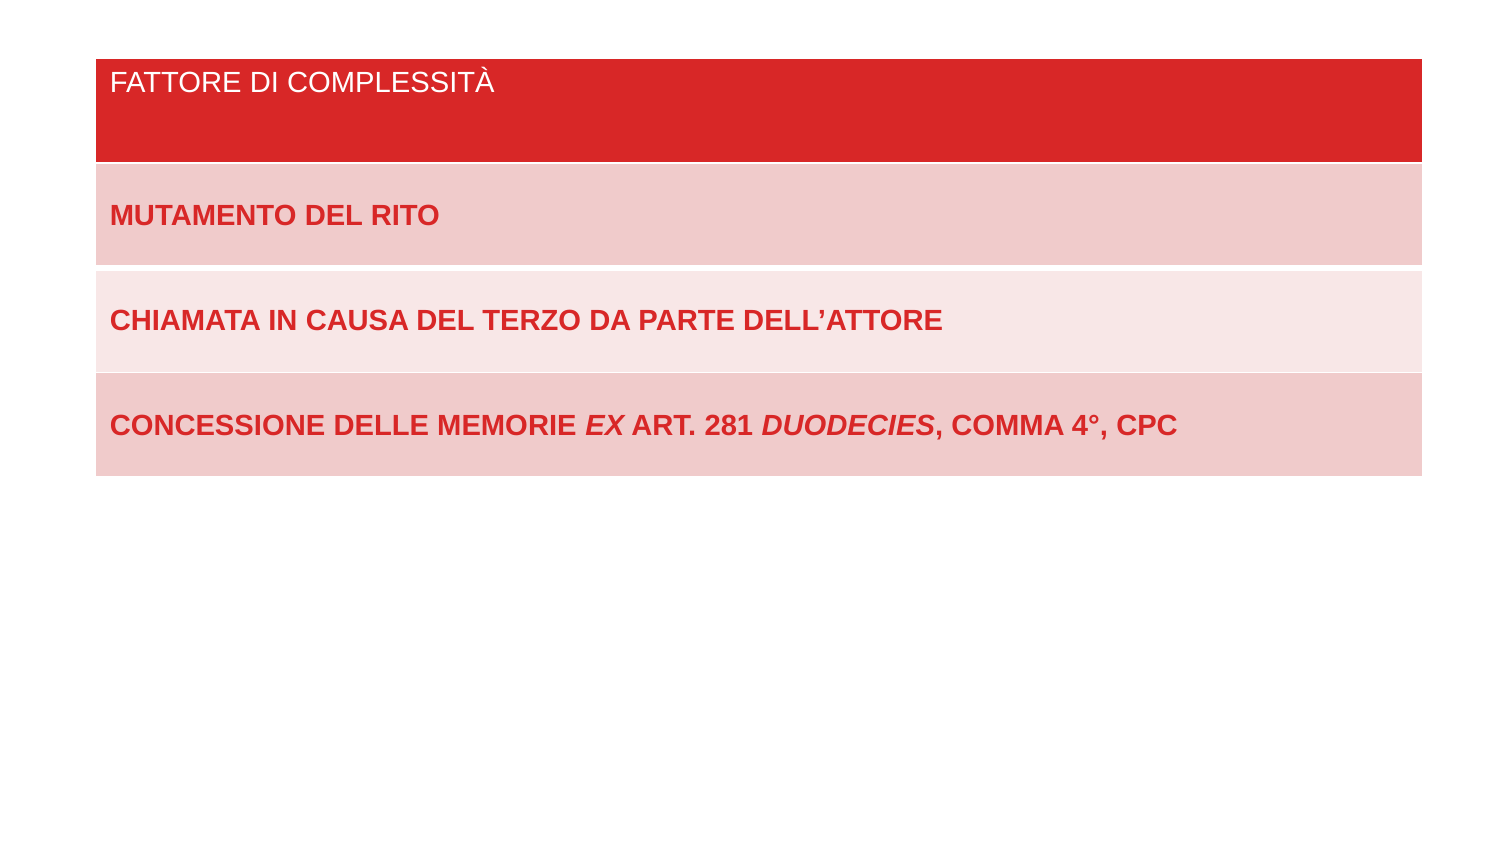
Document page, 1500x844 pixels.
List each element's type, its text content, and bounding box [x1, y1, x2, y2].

table_cell MUTAMENTO DEL RITO [96, 164, 1422, 265]
table_cell CHIAMATA IN CAUSA DEL TERZO DA PARTE DELL’ATTORE [96, 271, 1422, 372]
table_header FATTORE DI COMPLESSITÀ [96, 59, 1422, 162]
table_cell CONCESSIONE DELLE MEMORIE EX ART. 281 DUODECIES, COMMA 4°, CPC [96, 373, 1422, 476]
